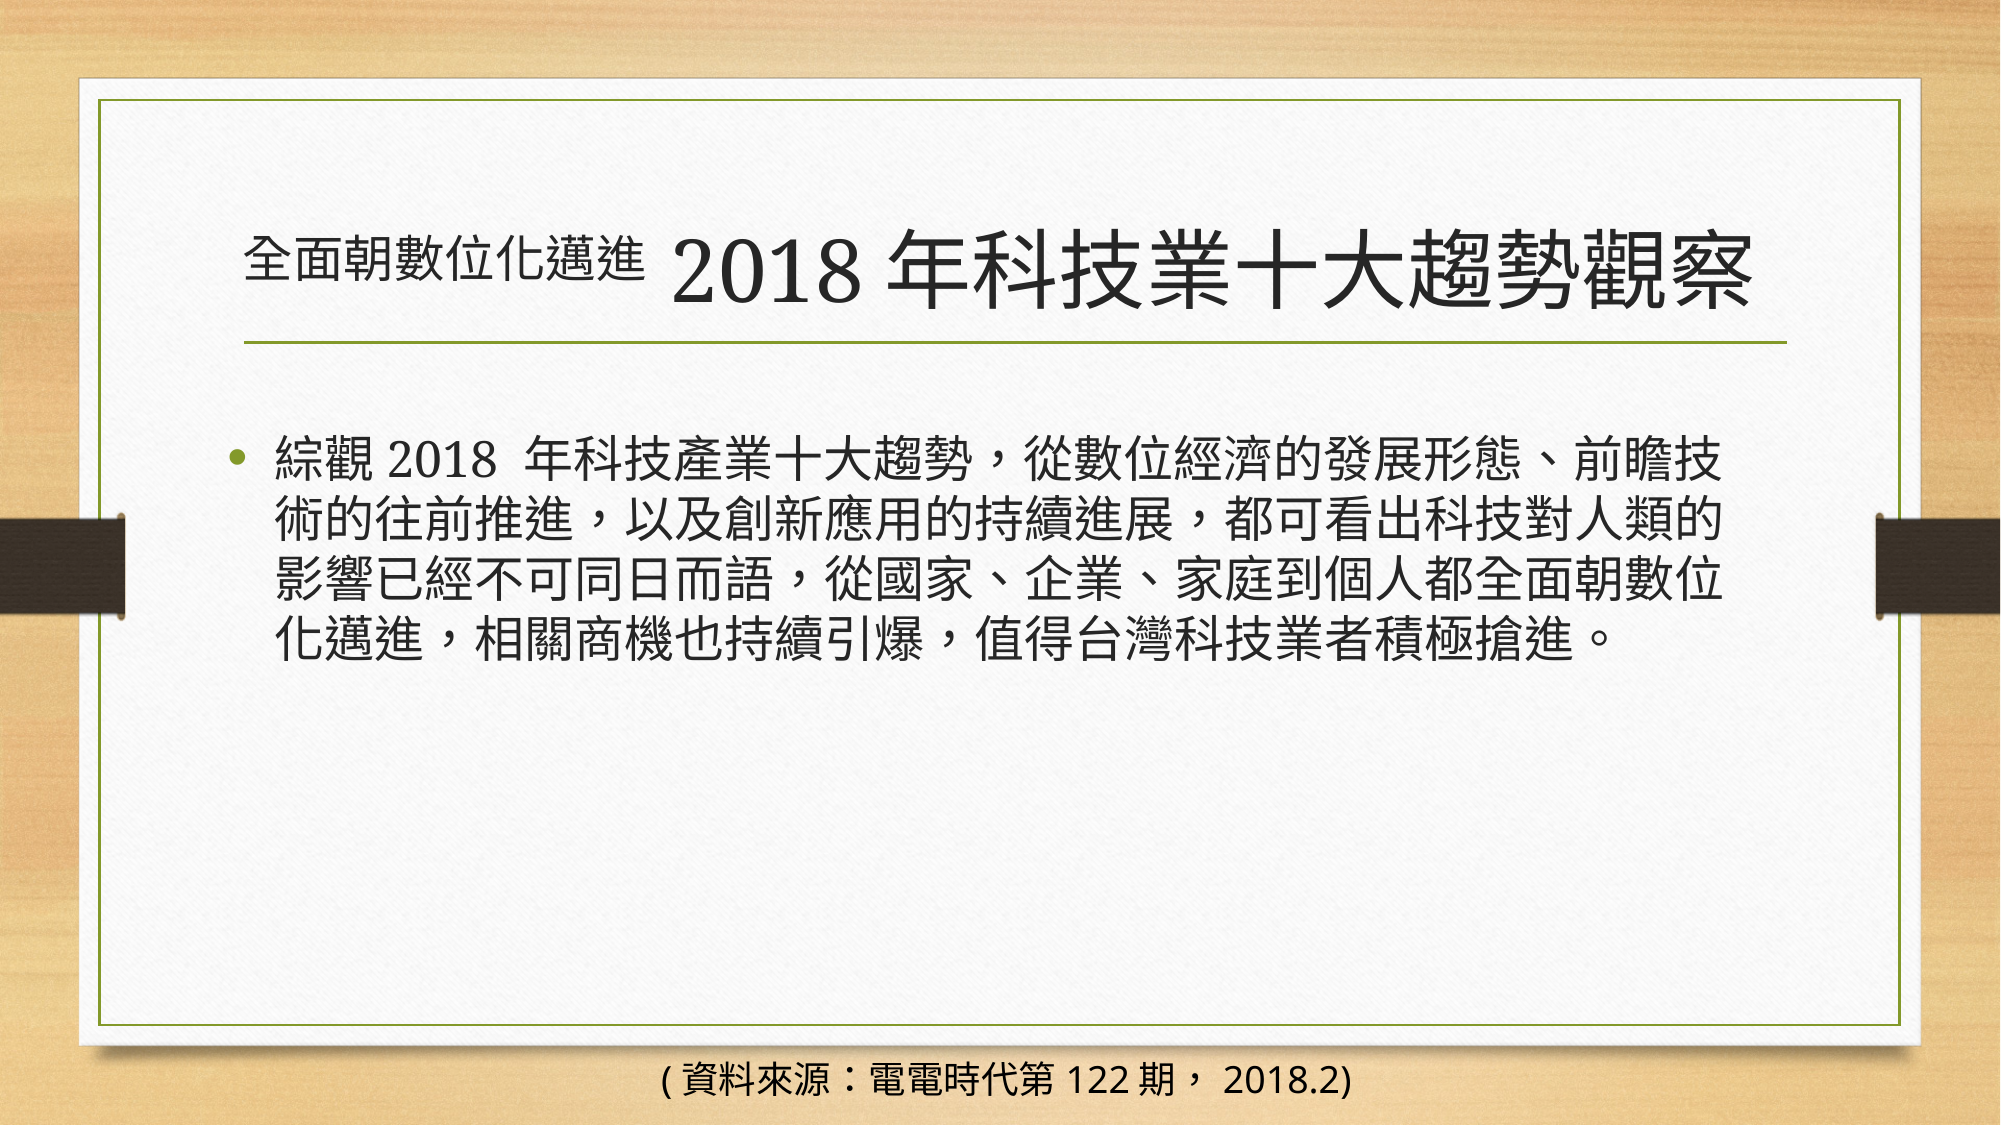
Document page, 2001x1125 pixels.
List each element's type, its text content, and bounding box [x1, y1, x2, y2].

picture [0, 0, 2001, 1125]
title 全面朝數位化邁進 2018年科技業十大趨勢觀察 [212, 161, 1788, 375]
list 綜觀2018 年科技產業十大趨勢，從數位經濟的發展形態、前瞻技術的往前推進，以及創新應用的持續進展，都可看出科技對人類的影響已經不可同日而語，從國家、企業、家庭到個人都全面朝數位化邁進，相關商機也持續引爆，值得台灣科技業者積極搶進。 [212, 419, 1788, 964]
text_box (資料來源：電電時代第122期，2018.2) [93, 1048, 1920, 1108]
